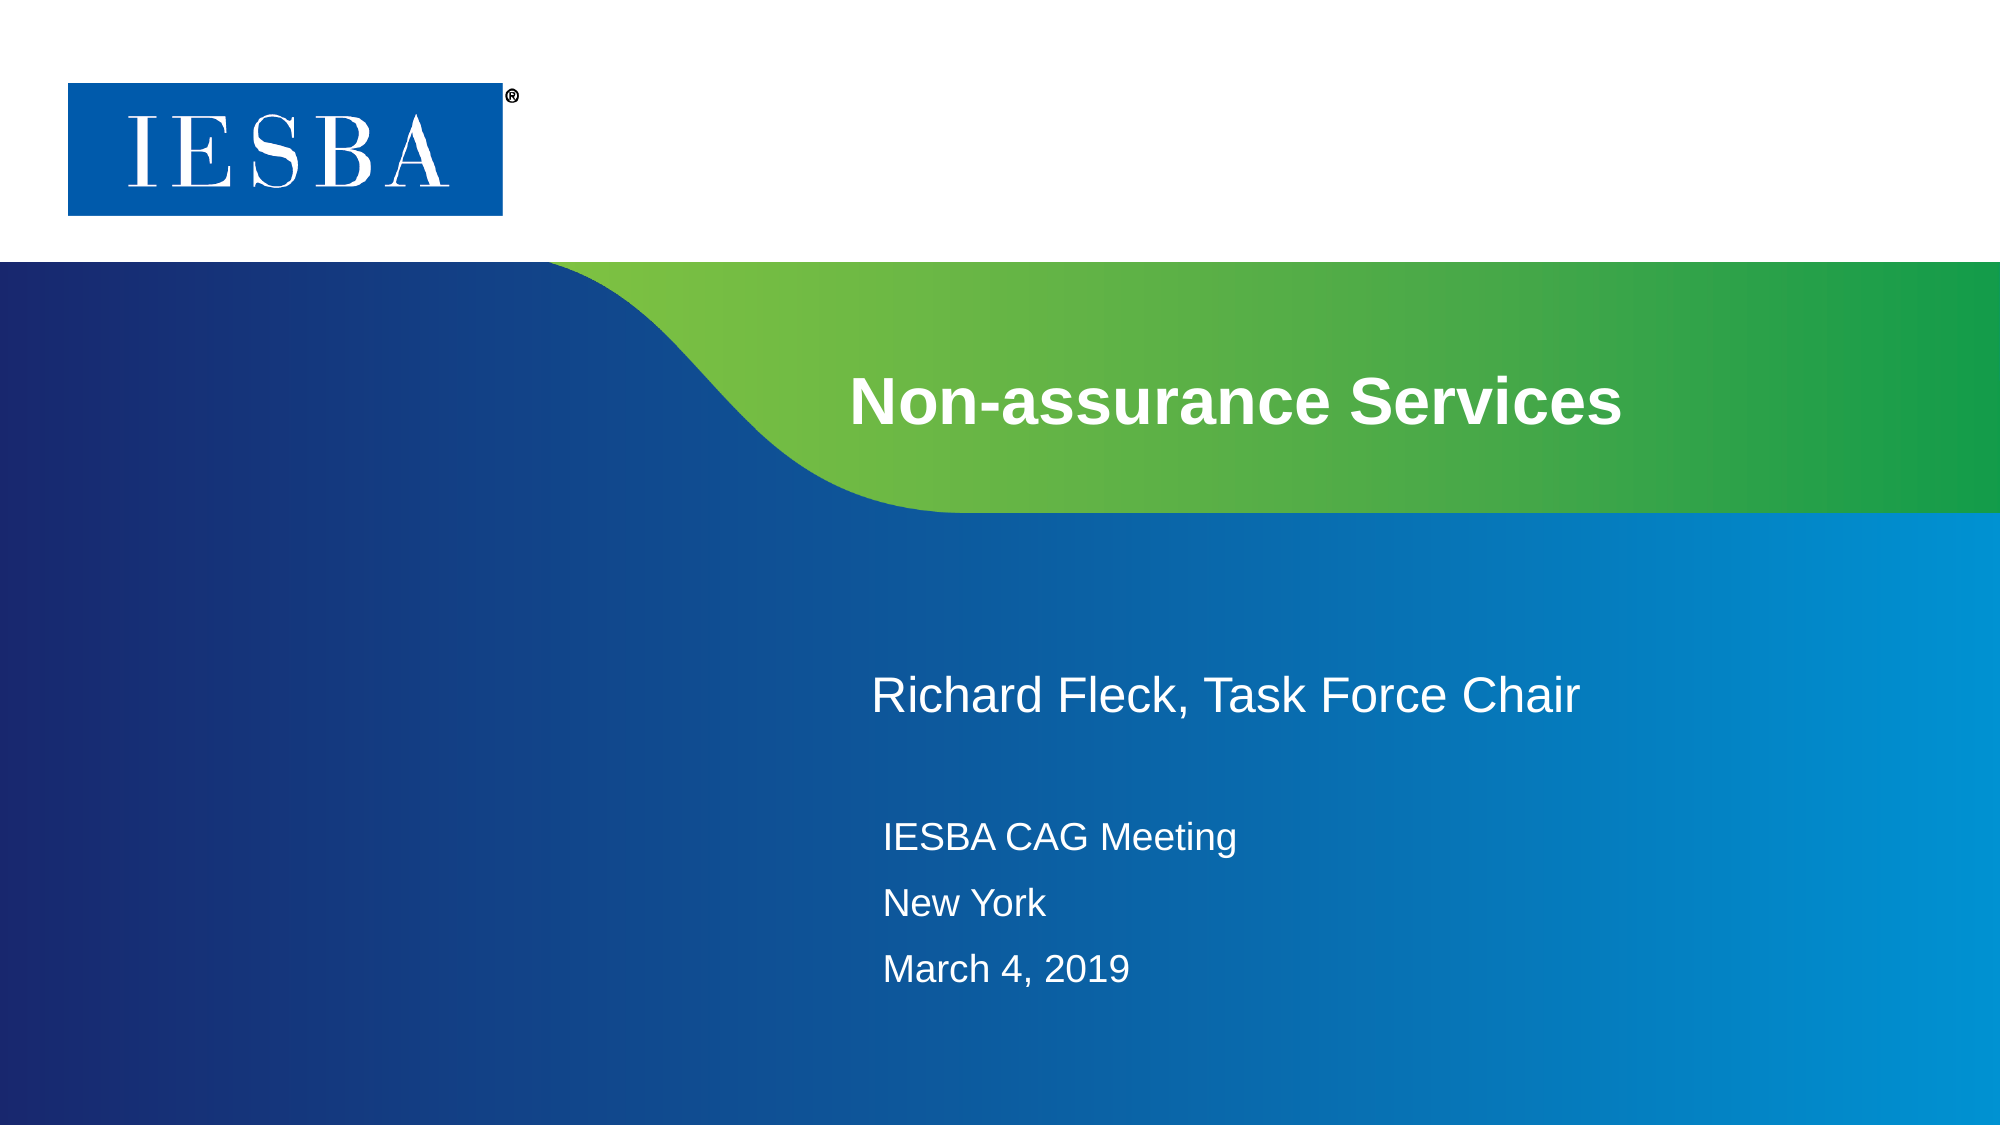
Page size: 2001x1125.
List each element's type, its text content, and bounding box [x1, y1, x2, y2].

subtitle IESBA CAG Meeting New York March 4, 2019 [881, 811, 1950, 1002]
picture [68, 83, 519, 216]
title Non-assurance Services [849, 316, 1868, 480]
text_box Richard Fleck, Task Force Chair [871, 662, 1772, 723]
picture [549, 262, 2000, 513]
